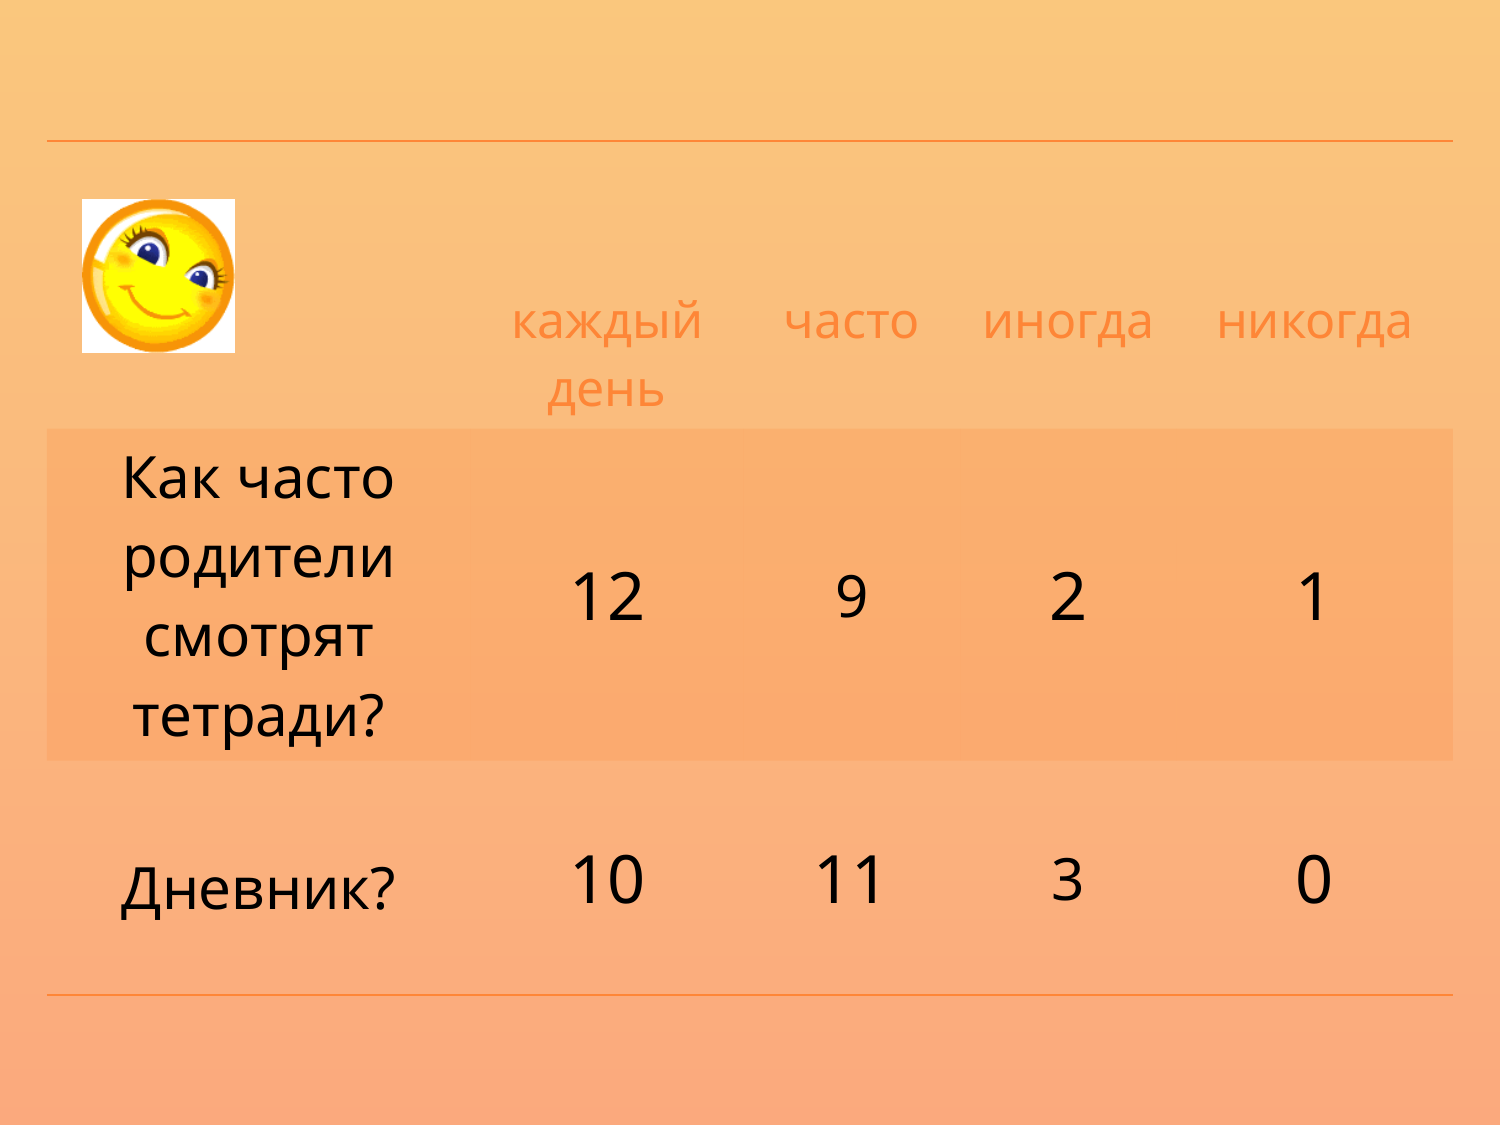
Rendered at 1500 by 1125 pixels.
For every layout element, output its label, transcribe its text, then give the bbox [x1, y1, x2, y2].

table_cell 0 [1177, 761, 1453, 994]
table_header каждый день [471, 142, 744, 429]
table_cell Как часто родители смотрят тетради? [47, 429, 471, 761]
table_cell 10 [471, 761, 744, 994]
table_header никогда [1177, 142, 1453, 429]
table_cell 11 [744, 761, 960, 994]
table_header часто [744, 142, 960, 429]
picture [81, 198, 236, 353]
table_cell 1 [1177, 429, 1453, 761]
table_cell 3 [960, 761, 1177, 994]
table_cell 12 [471, 429, 744, 761]
table_cell Дневник? [47, 761, 471, 994]
table_header иногда [960, 142, 1177, 429]
table_header [47, 142, 471, 429]
table_cell 9 [744, 429, 960, 761]
table_cell 2 [960, 429, 1177, 761]
